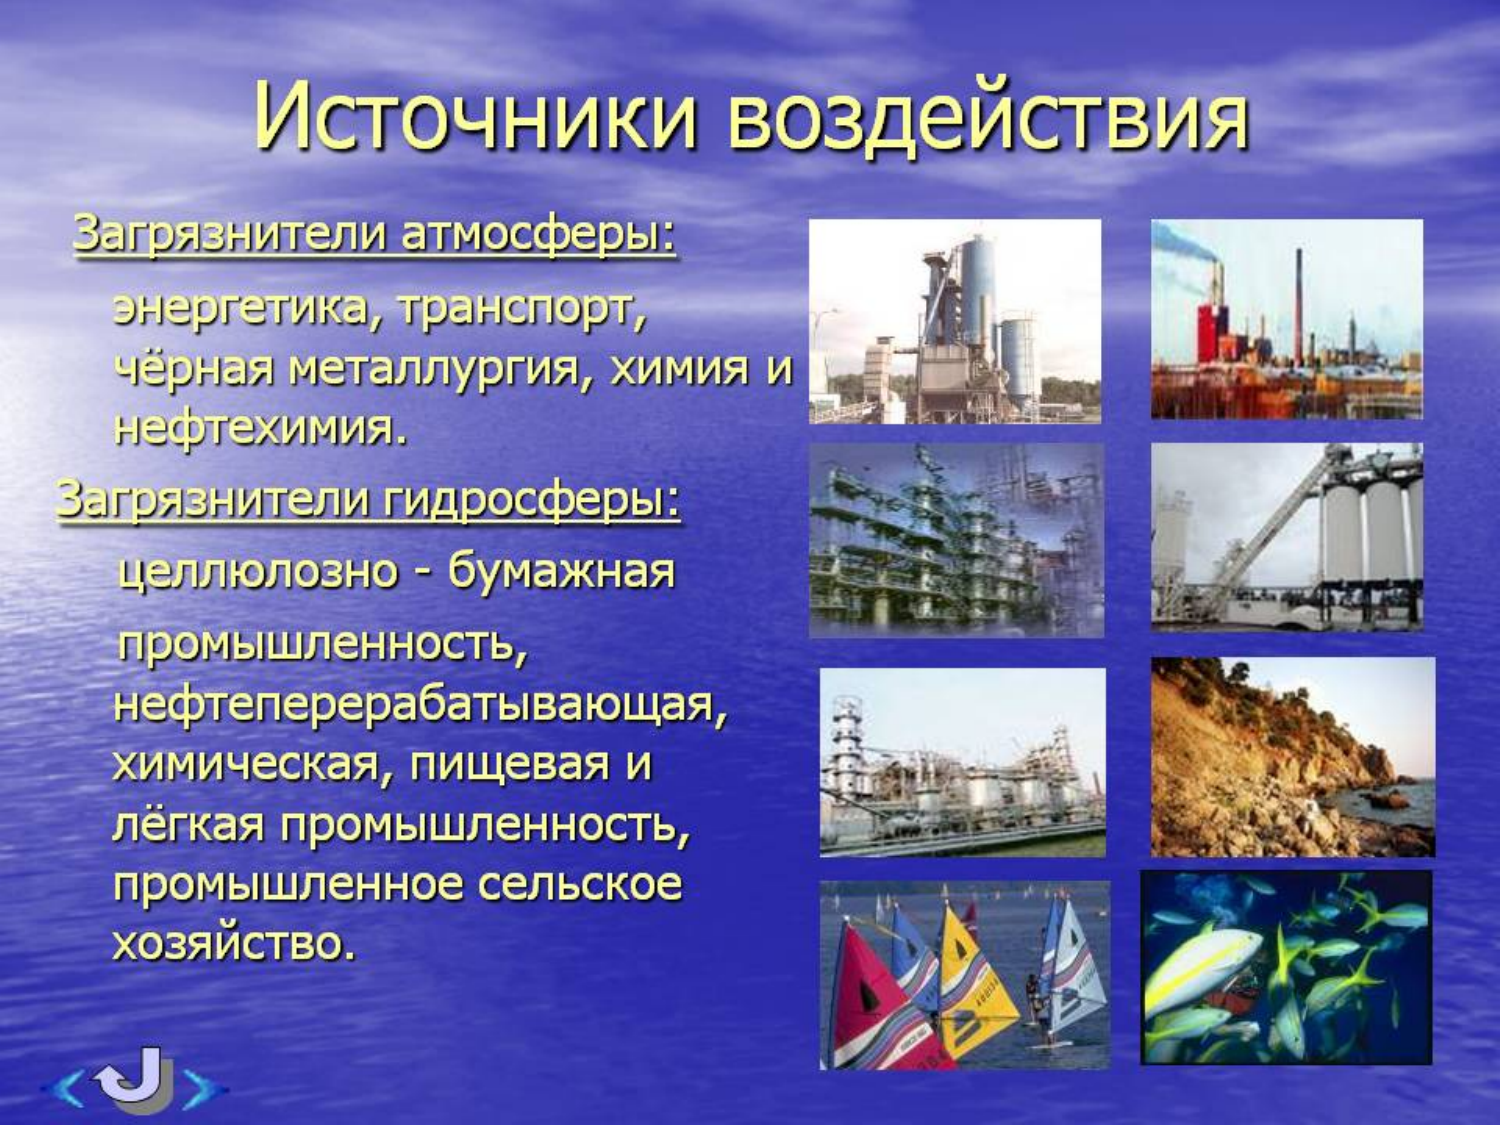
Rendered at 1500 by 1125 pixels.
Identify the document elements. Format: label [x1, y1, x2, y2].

list [0, 0, 1500, 1125]
